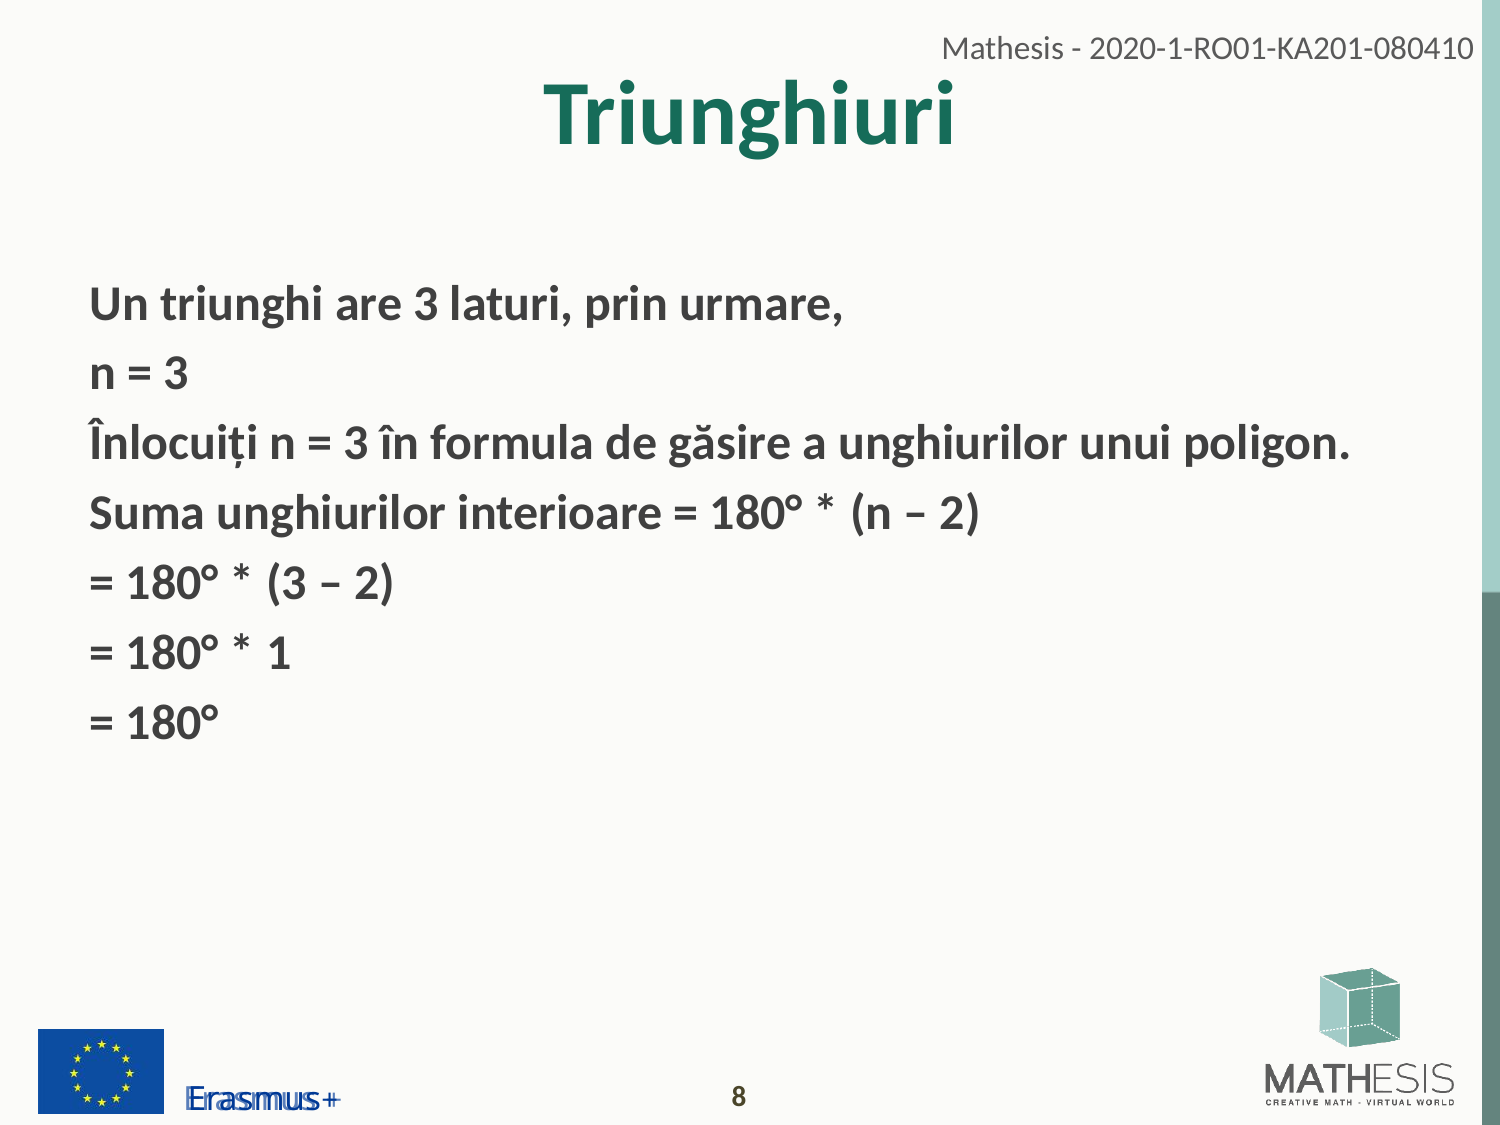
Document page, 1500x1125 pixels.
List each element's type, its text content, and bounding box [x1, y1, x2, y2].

list Un triunghi are 3 laturi, prin urmare, n = 3 Înlocuiți n = 3 în formula de găsire a unghiurilor unui poligon. Suma unghiurilor interioare = 180° * (n – 2) = 180° * (3 – 2) = 180° * 1 = 180° [75, 262, 1425, 1005]
title Triunghiuri [75, 45, 1425, 233]
picture [38, 1029, 164, 1114]
